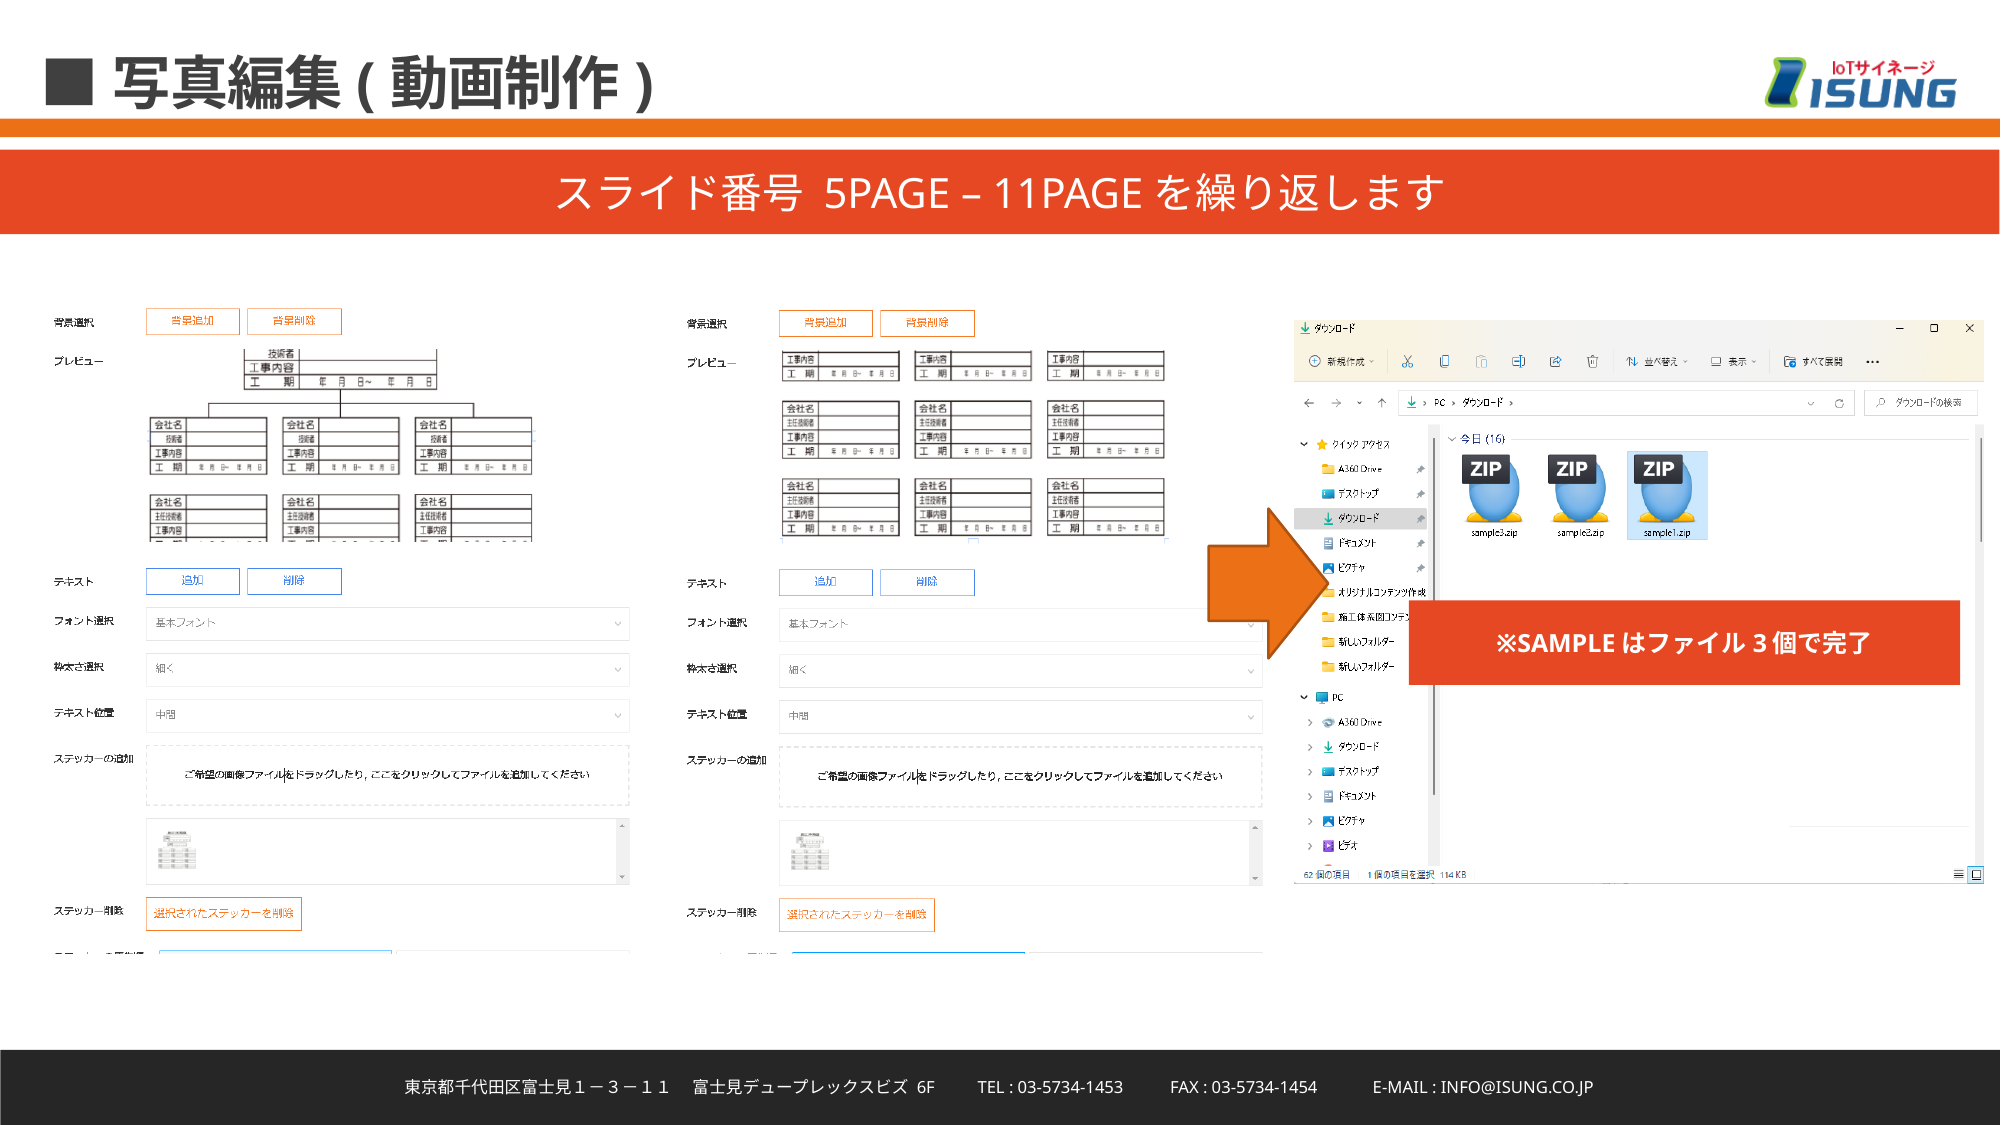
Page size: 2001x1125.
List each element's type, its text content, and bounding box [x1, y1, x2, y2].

text_box 東京都千代田区富士見１－３－１１ 富士見デュープレックスビズ 6F TEL : 03-5734-1453 FAX : 03-5734-1454 E-Mail : info@isung.co.jp [0, 1067, 2000, 1110]
text_box [0, 117, 2000, 138]
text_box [39, 301, 1269, 954]
text_box スライド番号 5PAGE – 11PAGEを繰り返します [0, 147, 2000, 236]
text_box [1279, 519, 1291, 648]
text_box ■写真編集(動画制作) [25, 46, 1722, 117]
picture [1764, 56, 1957, 109]
picture [1294, 320, 1984, 884]
